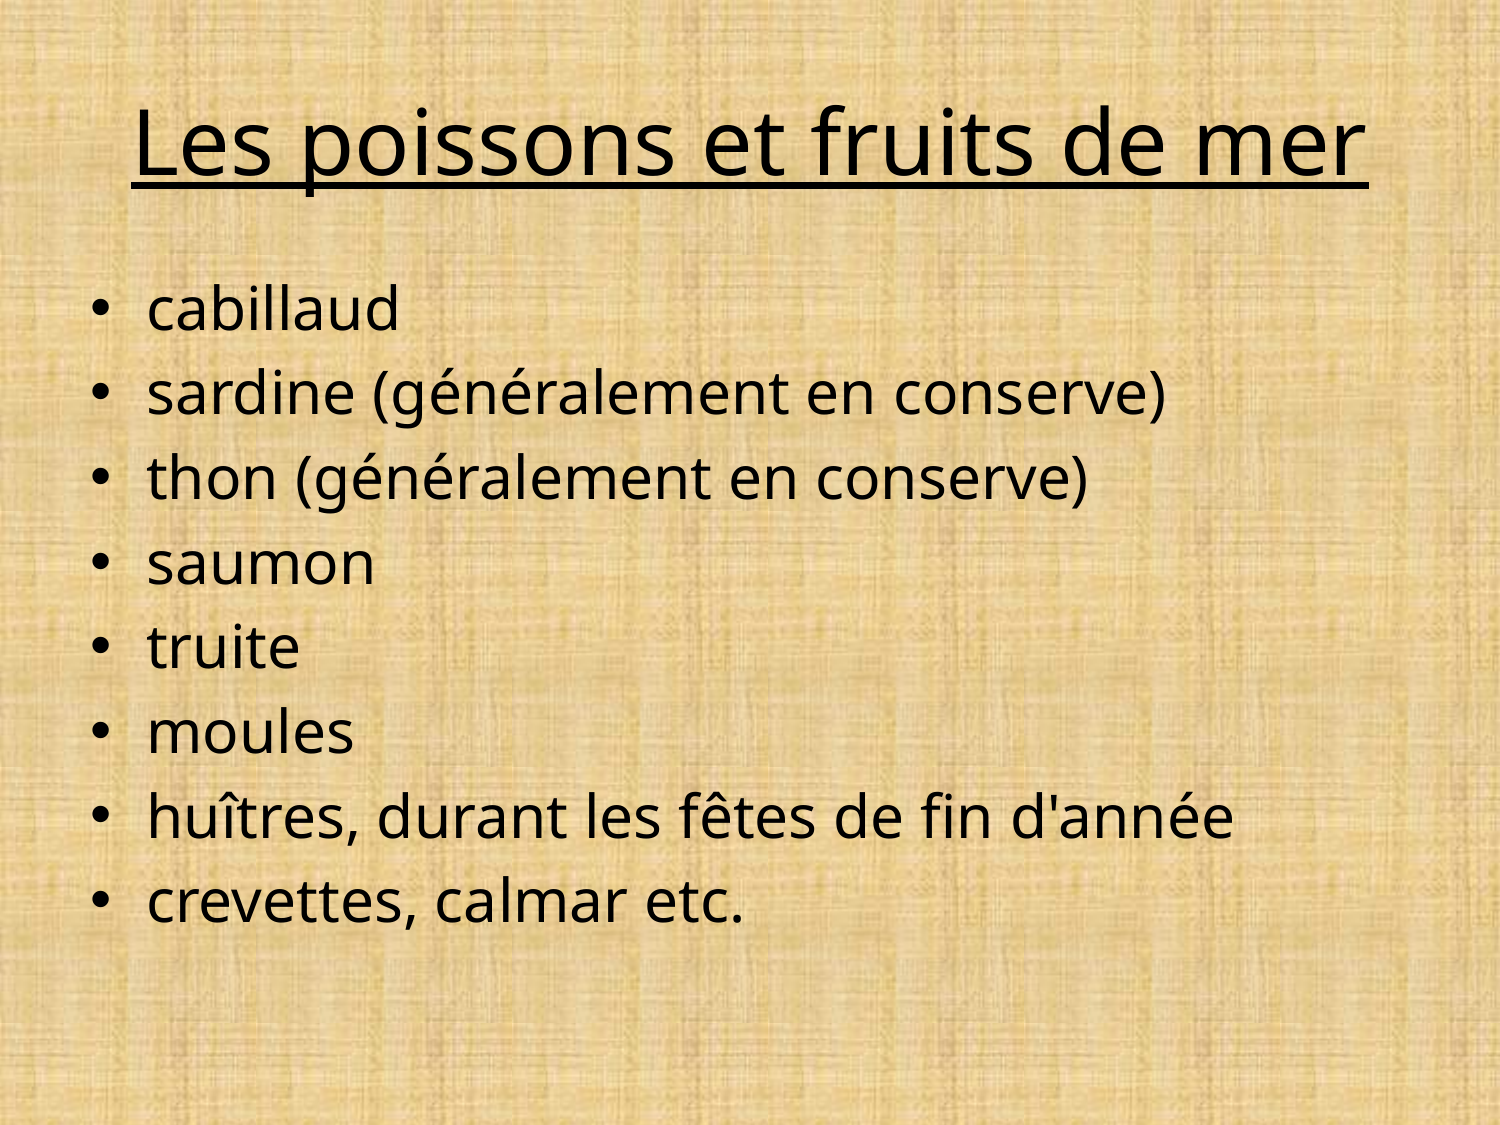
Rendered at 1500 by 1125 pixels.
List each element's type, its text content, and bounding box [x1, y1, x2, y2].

title Les poissons et fruits de mer [75, 45, 1425, 233]
list cabillaud sardine (généralement en conserve) thon (généralement en conserve) saumon truite moules huîtres, durant les fêtes de fin d'année crevettes, calmar etc. [75, 262, 1425, 1005]
picture [0, 0, 1500, 1125]
